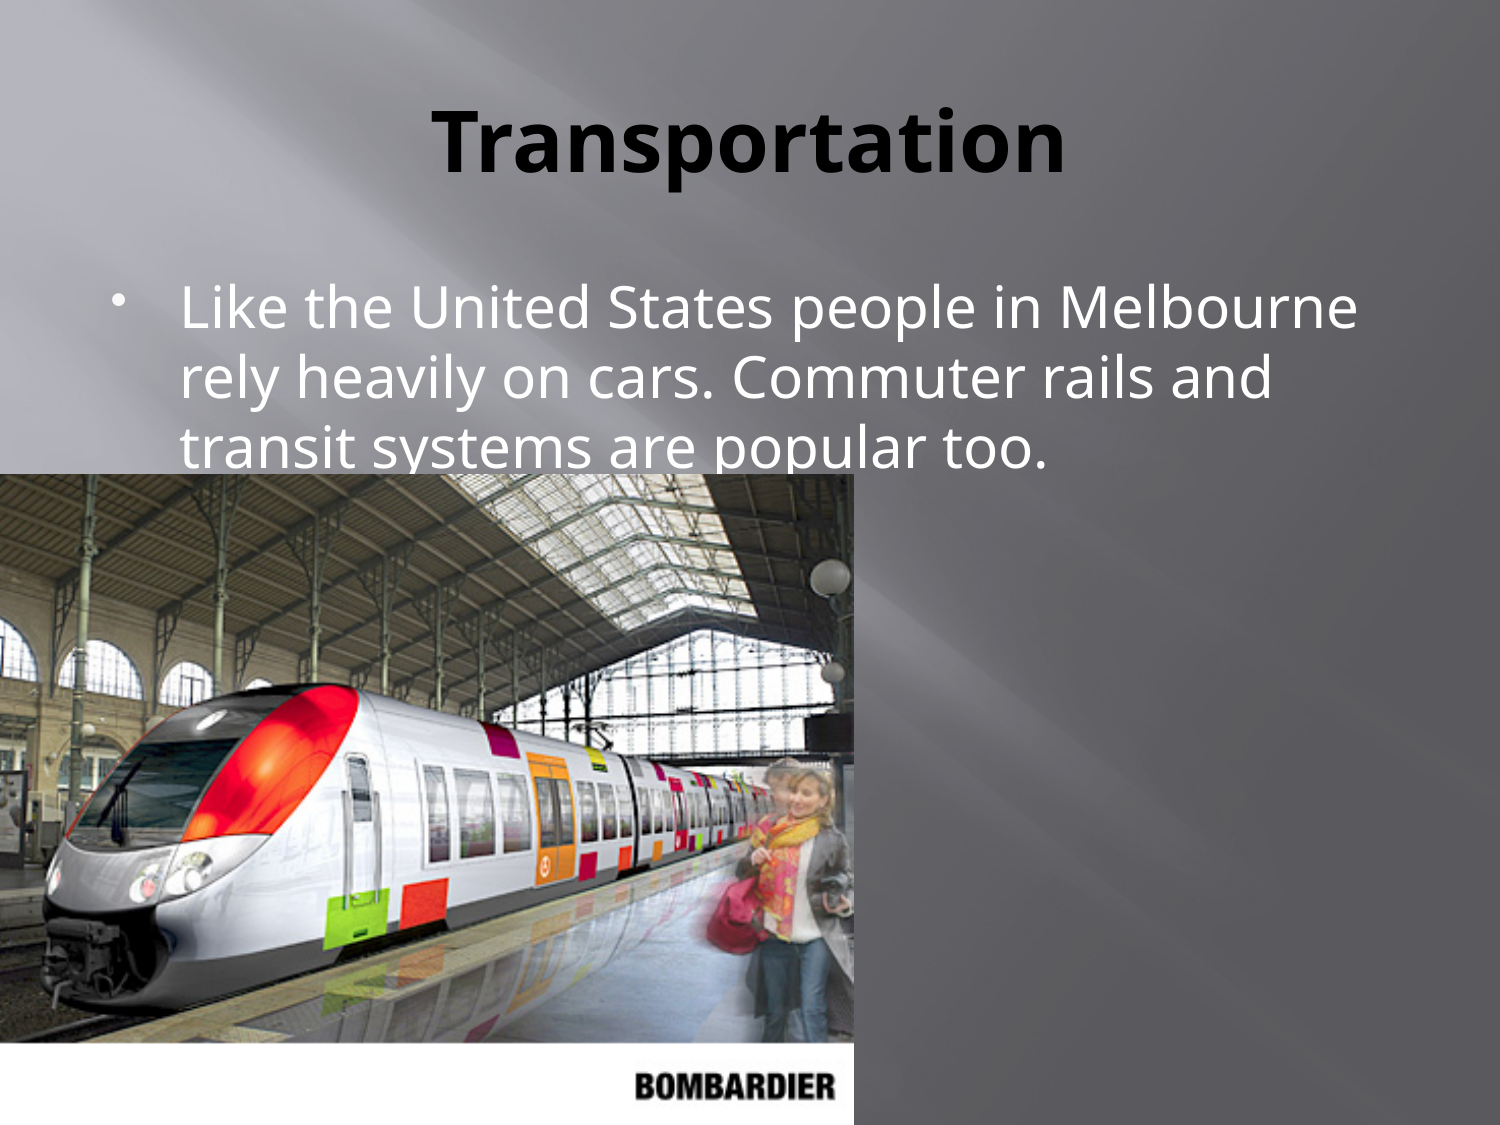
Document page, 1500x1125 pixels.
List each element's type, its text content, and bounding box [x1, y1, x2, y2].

list Like the United States people in Melbourne rely heavily on cars. Commuter rails and transit systems are popular too. [75, 262, 1425, 1035]
picture [0, 474, 854, 1125]
title Transportation [75, 45, 1425, 233]
